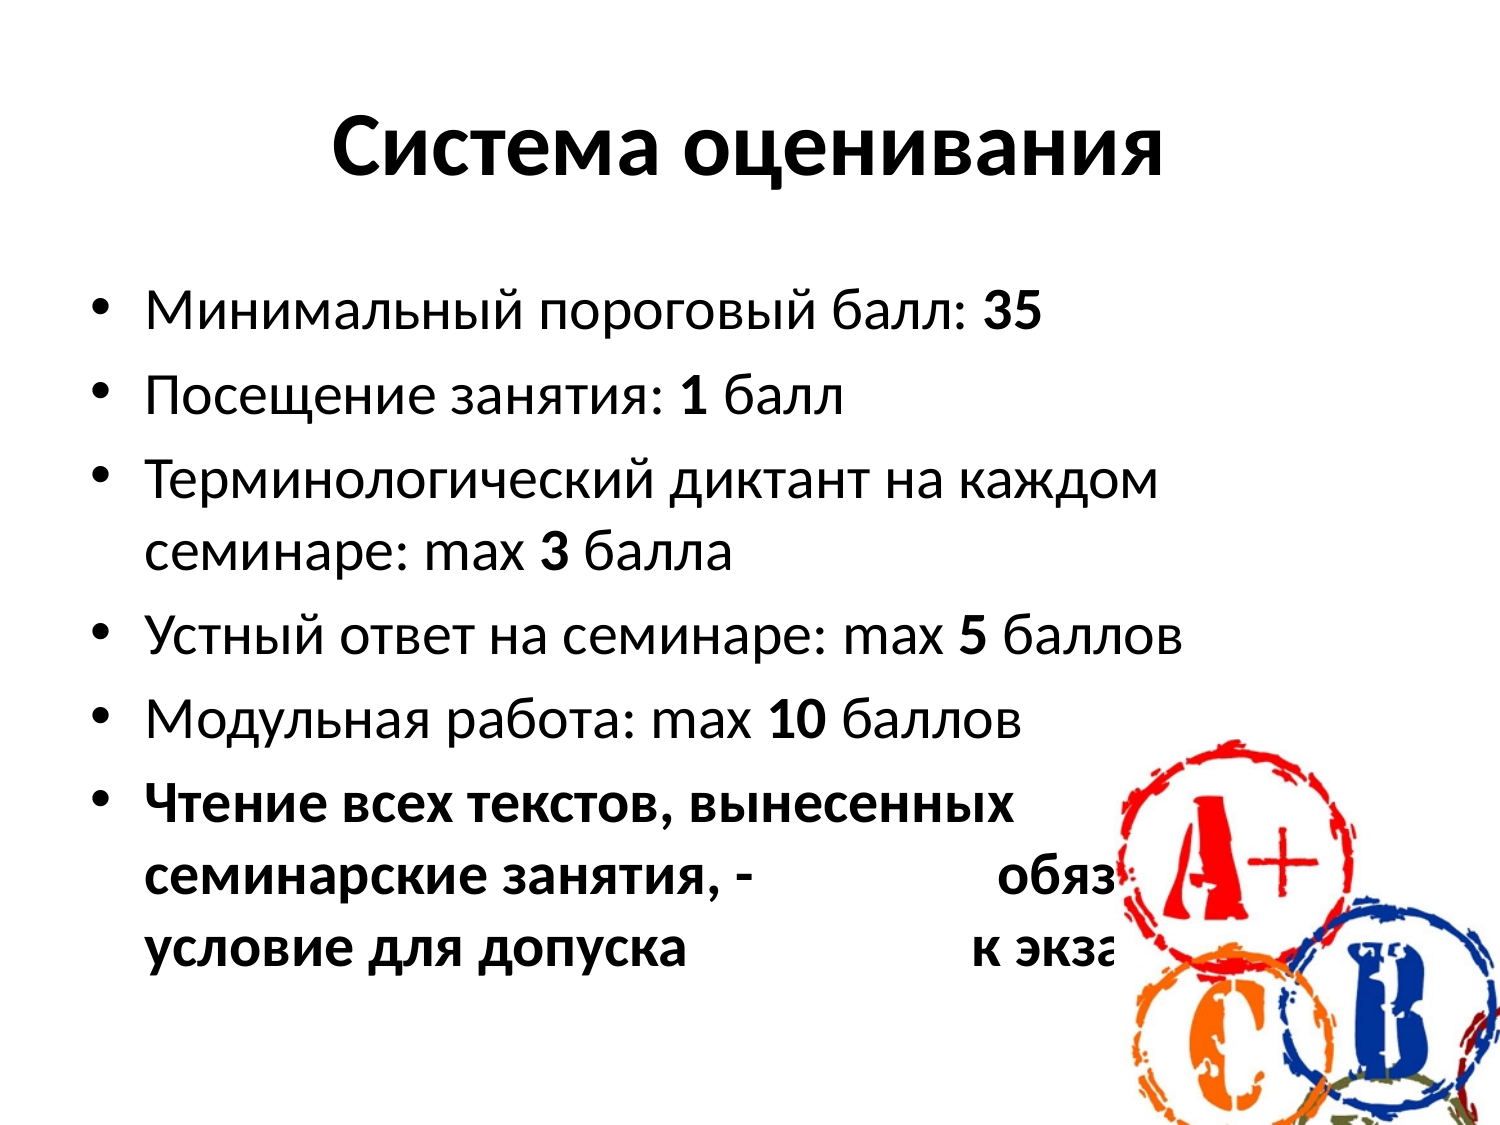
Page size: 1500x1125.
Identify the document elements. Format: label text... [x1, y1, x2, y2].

picture [1114, 739, 1500, 1125]
list Минимальный пороговый балл: 35 Посещение занятия: 1 балл Терминологический диктант на каждом семинаре: max 3 балла Устный ответ на семинаре: max 5 баллов Модульная работа: max 10 баллов Чтение всех текстов, вынесенных на семинарские занятия, - обязательное условие для допуска к экзамену [75, 262, 1425, 1035]
title Система оценивания [75, 45, 1425, 233]
